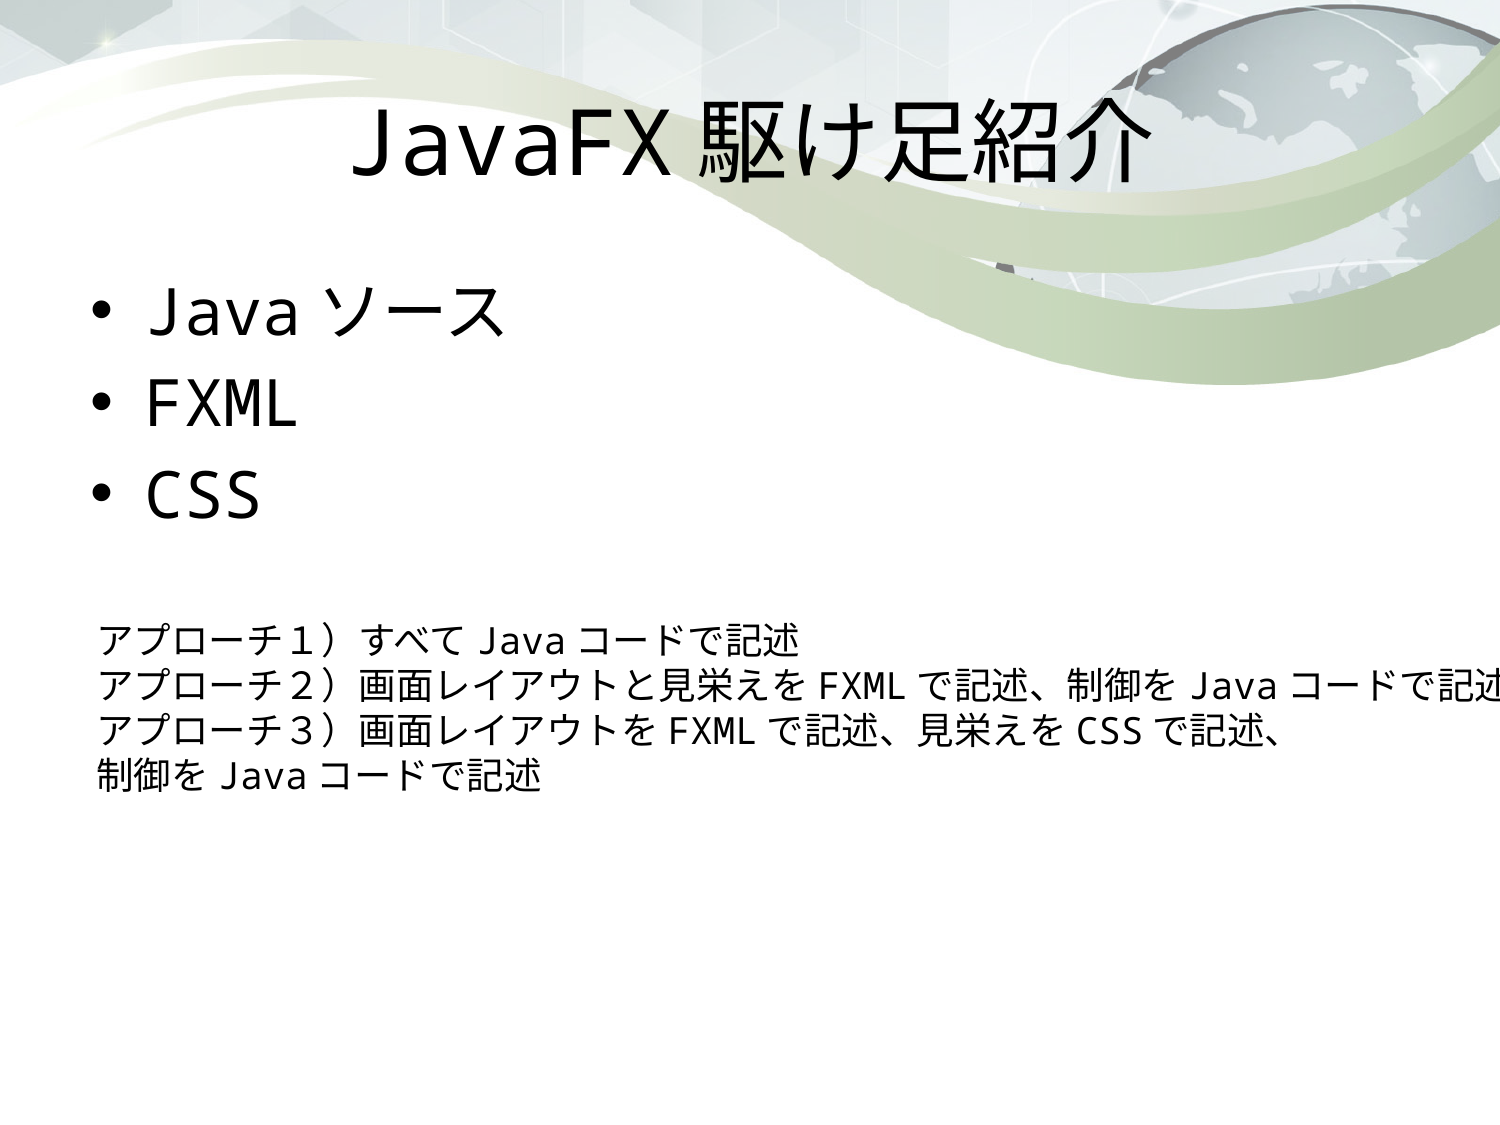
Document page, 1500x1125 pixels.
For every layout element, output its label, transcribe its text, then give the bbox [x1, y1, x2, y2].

list Javaソース FXML CSS [75, 262, 1425, 539]
text_box アプローチ１）すべてJavaコードで記述 アプローチ２）画面レイアウトと見栄えをFXMLで記述、制御をJavaコードで記述 アプローチ３）画面レイアウトをFXMLで記述、見栄えをCSSで記述、 制御をJavaコードで記述 [81, 609, 1500, 850]
title JavaFX駆け足紹介 [75, 45, 1425, 233]
